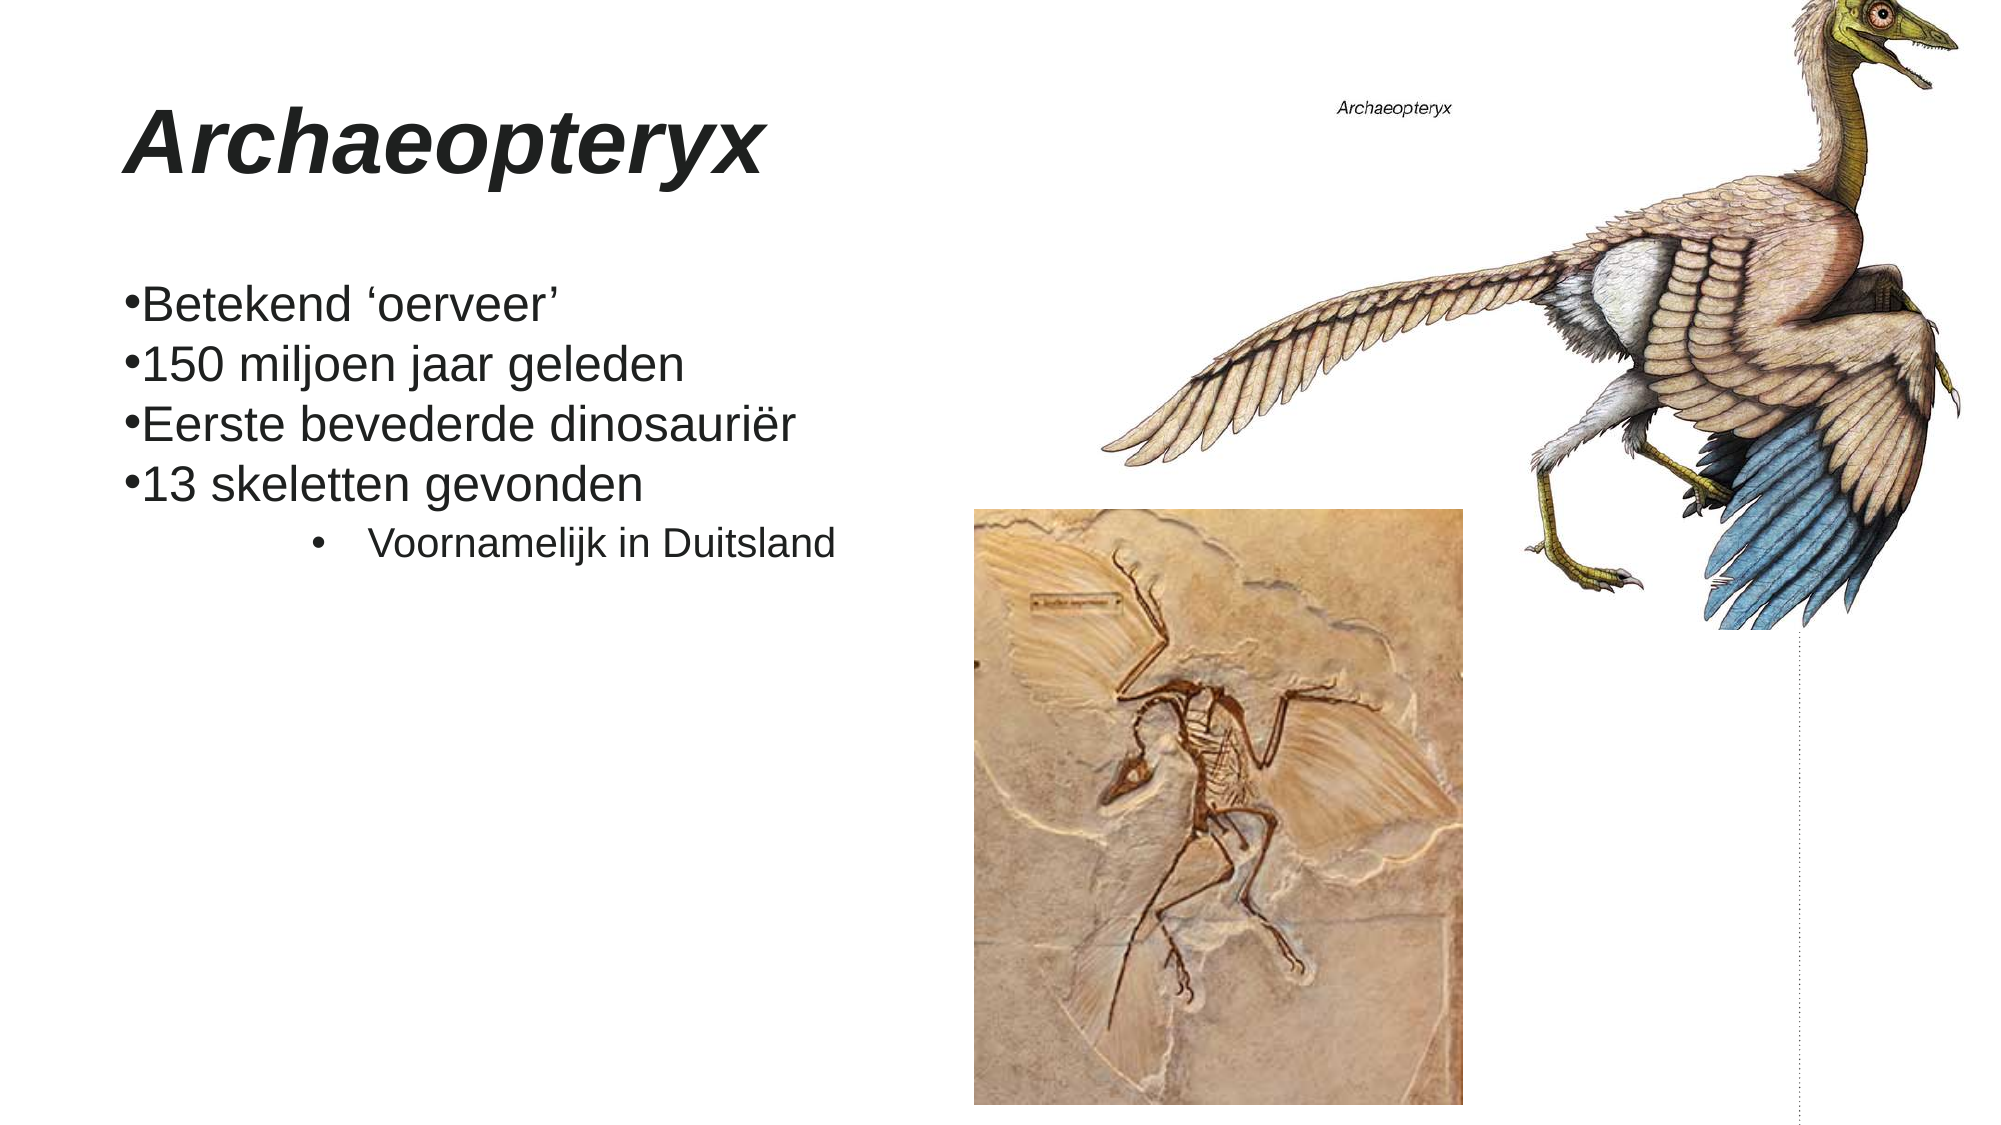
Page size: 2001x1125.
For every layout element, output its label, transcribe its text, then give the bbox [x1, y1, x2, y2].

picture [974, 0, 2001, 1125]
list Betekend ‘oerveer’ 150 miljoen jaar geleden Eerste bevederde dinosauriër 13 skeletten gevonden Voornamelijk in Duitsland [124, 271, 1089, 986]
title Archaeopteryx [124, 94, 1089, 271]
